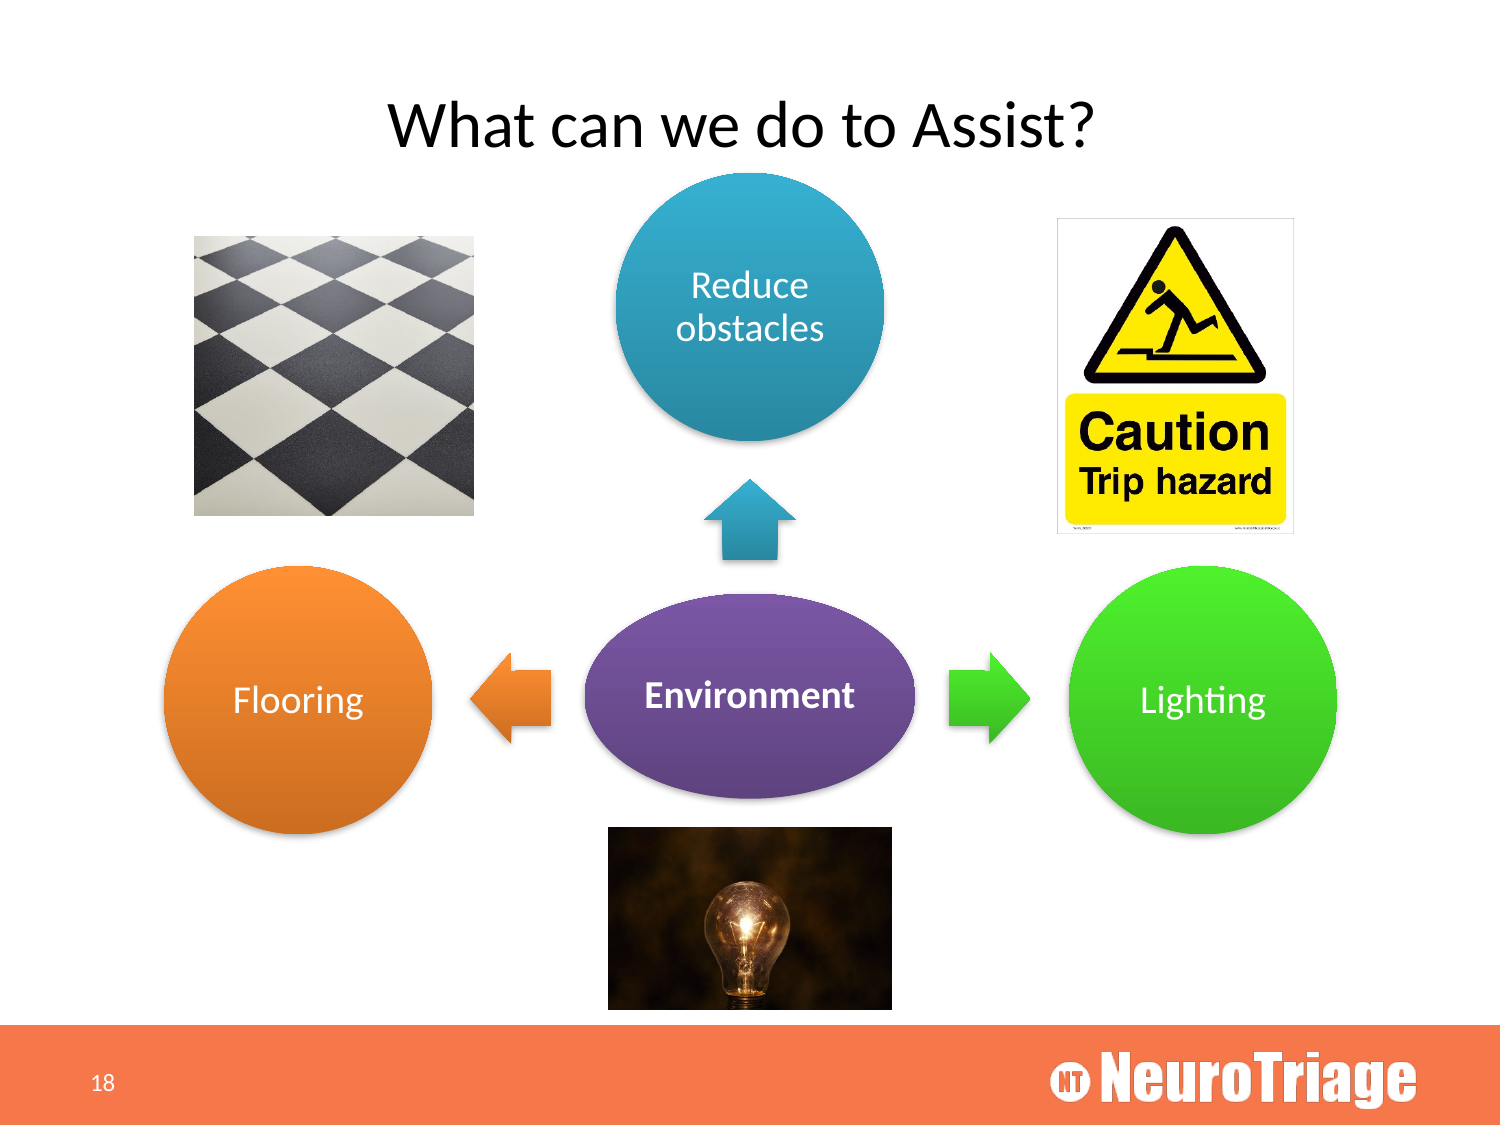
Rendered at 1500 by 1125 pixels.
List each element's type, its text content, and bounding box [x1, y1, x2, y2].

picture [194, 236, 474, 516]
slide_number 18 [75, 1051, 425, 1112]
picture [1056, 218, 1294, 534]
title What can we do to Assist? [75, 45, 1425, 172]
picture [1037, 1030, 1425, 1125]
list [74, 172, 1426, 1006]
picture [608, 826, 892, 1010]
